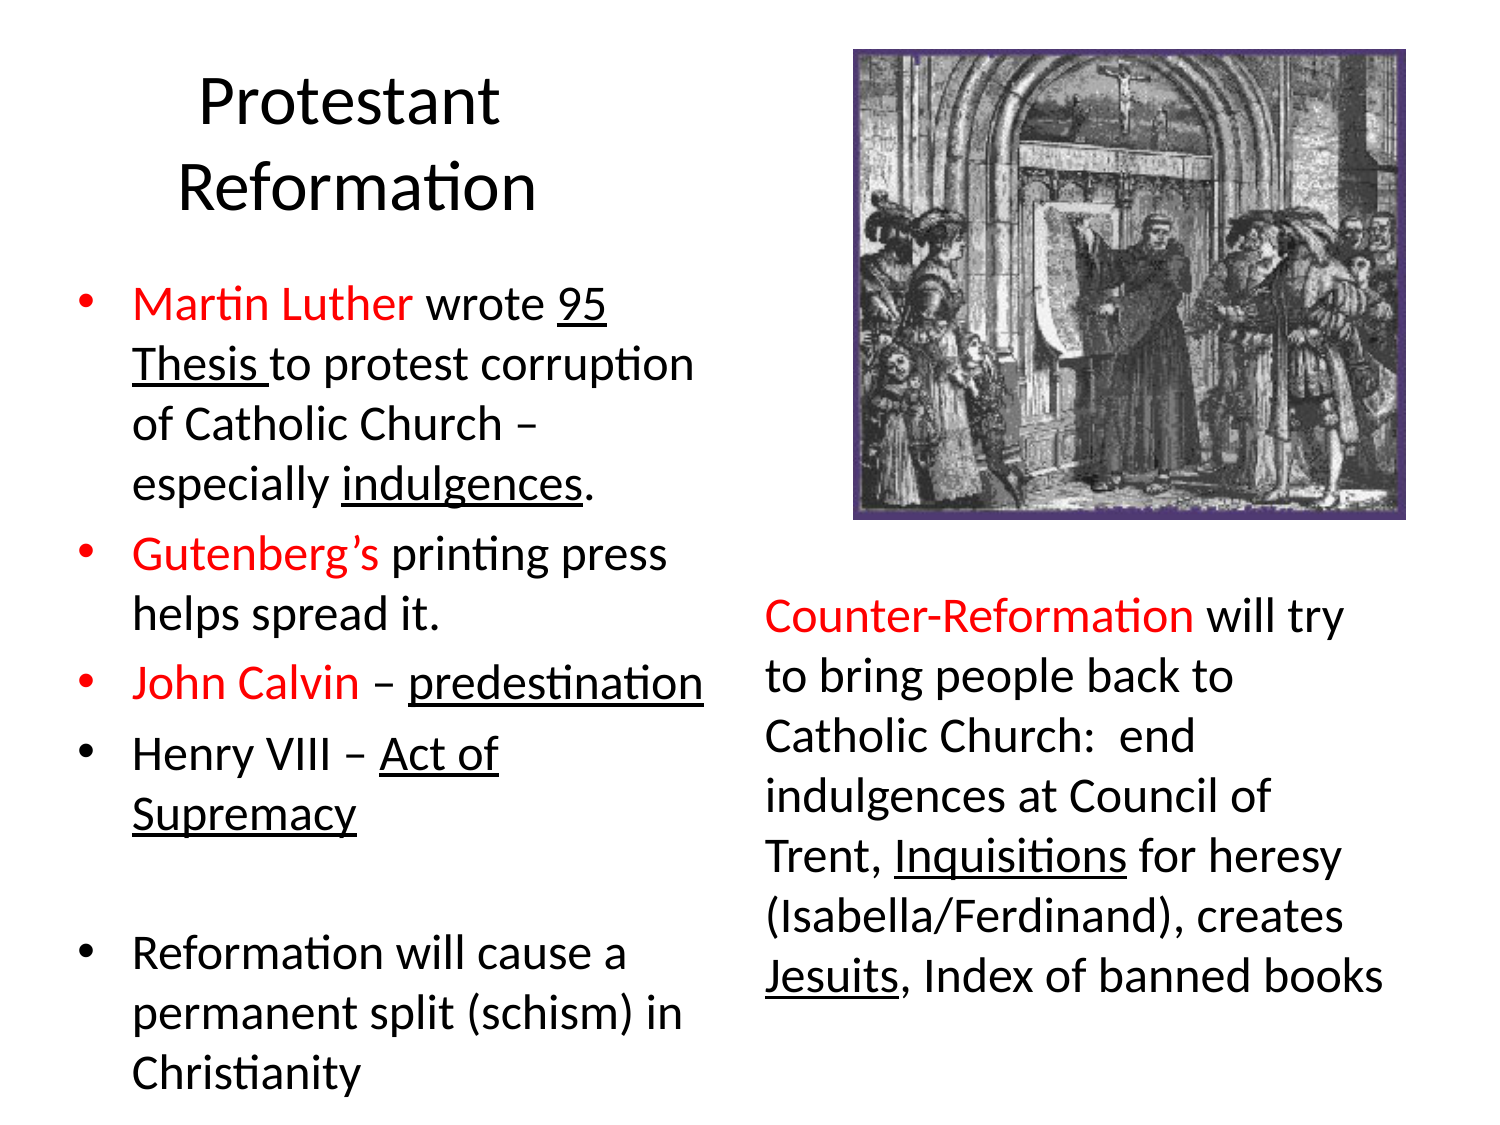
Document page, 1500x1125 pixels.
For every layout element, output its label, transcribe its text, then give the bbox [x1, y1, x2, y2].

title Protestant Reformation [75, 45, 625, 233]
text_box Counter-Reformation will try to bring people back to Catholic Church: end indulgences at Council of Trent, Inquisitions for heresy (Isabella/Ferdinand), creates Jesuits, Index of banned books [750, 574, 1406, 1010]
picture [853, 49, 1406, 520]
list Martin Luther wrote 95 Thesis to protest corruption of Catholic Church – especially indulgences. Gutenberg’s printing press helps spread it. John Calvin – predestination Henry VIII – Act of Supremacy Reformation will cause a permanent split (schism) in Christianity [62, 262, 738, 1113]
